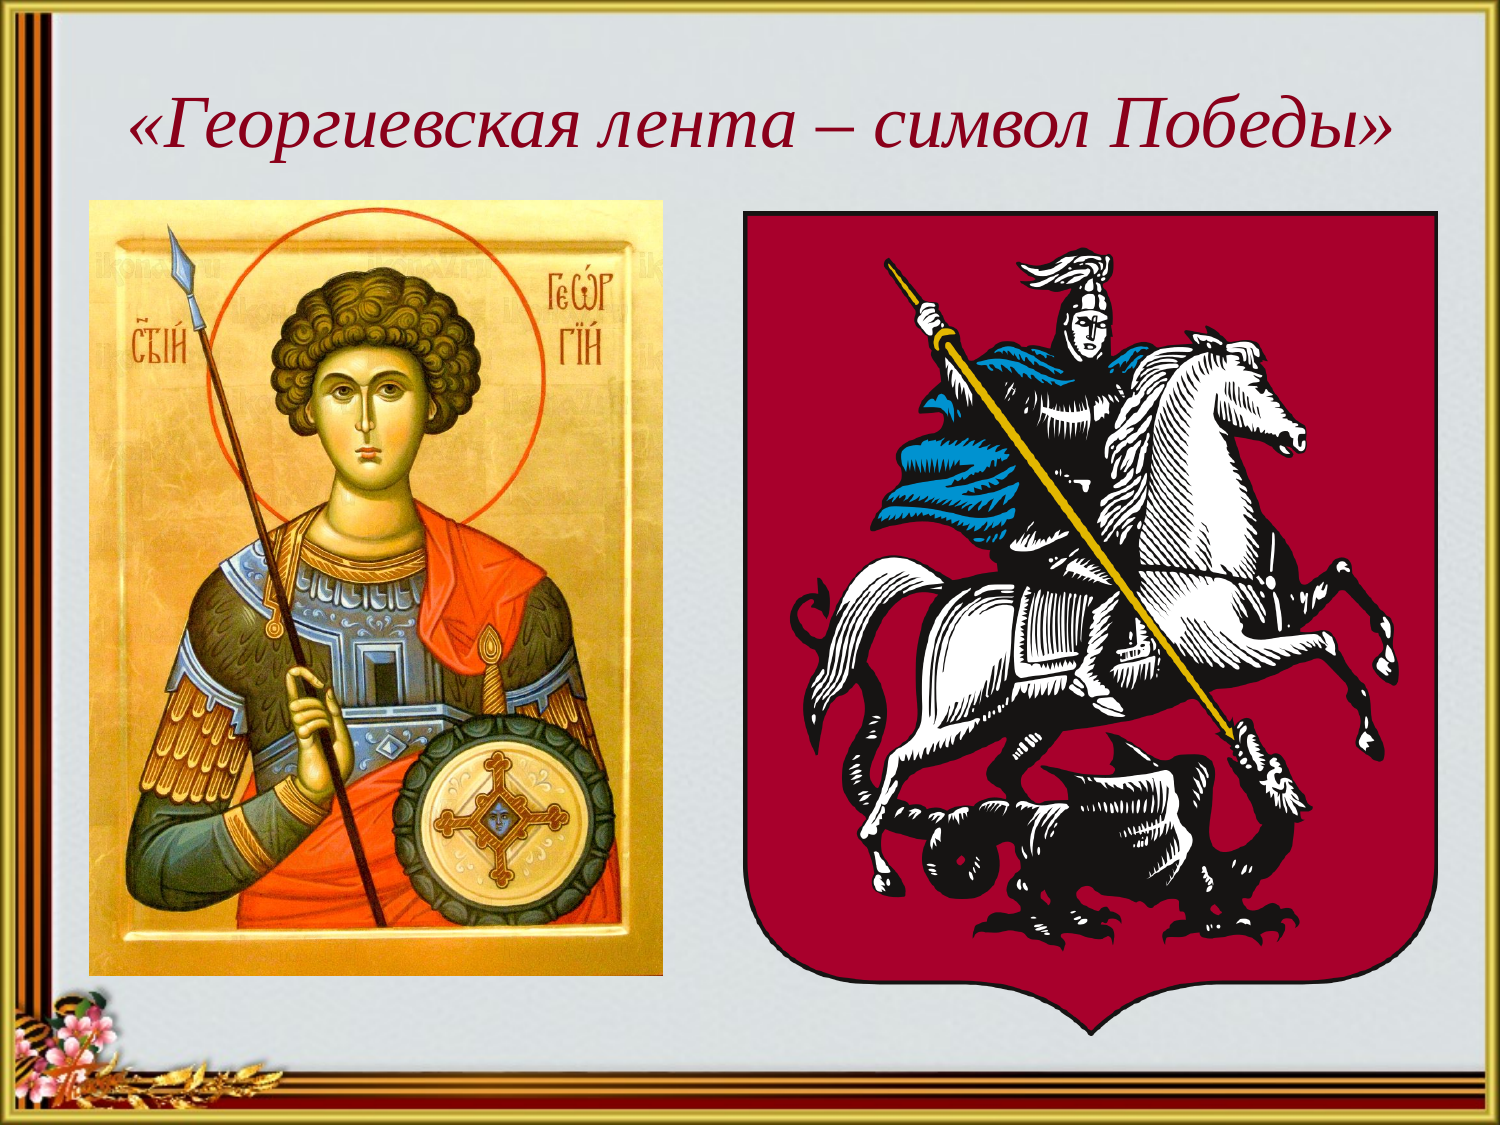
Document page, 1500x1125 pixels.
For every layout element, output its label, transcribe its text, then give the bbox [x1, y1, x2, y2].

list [89, 200, 663, 976]
title «Георгиевская лента – символ Победы» [82, 59, 1460, 278]
picture [0, 0, 1500, 1125]
